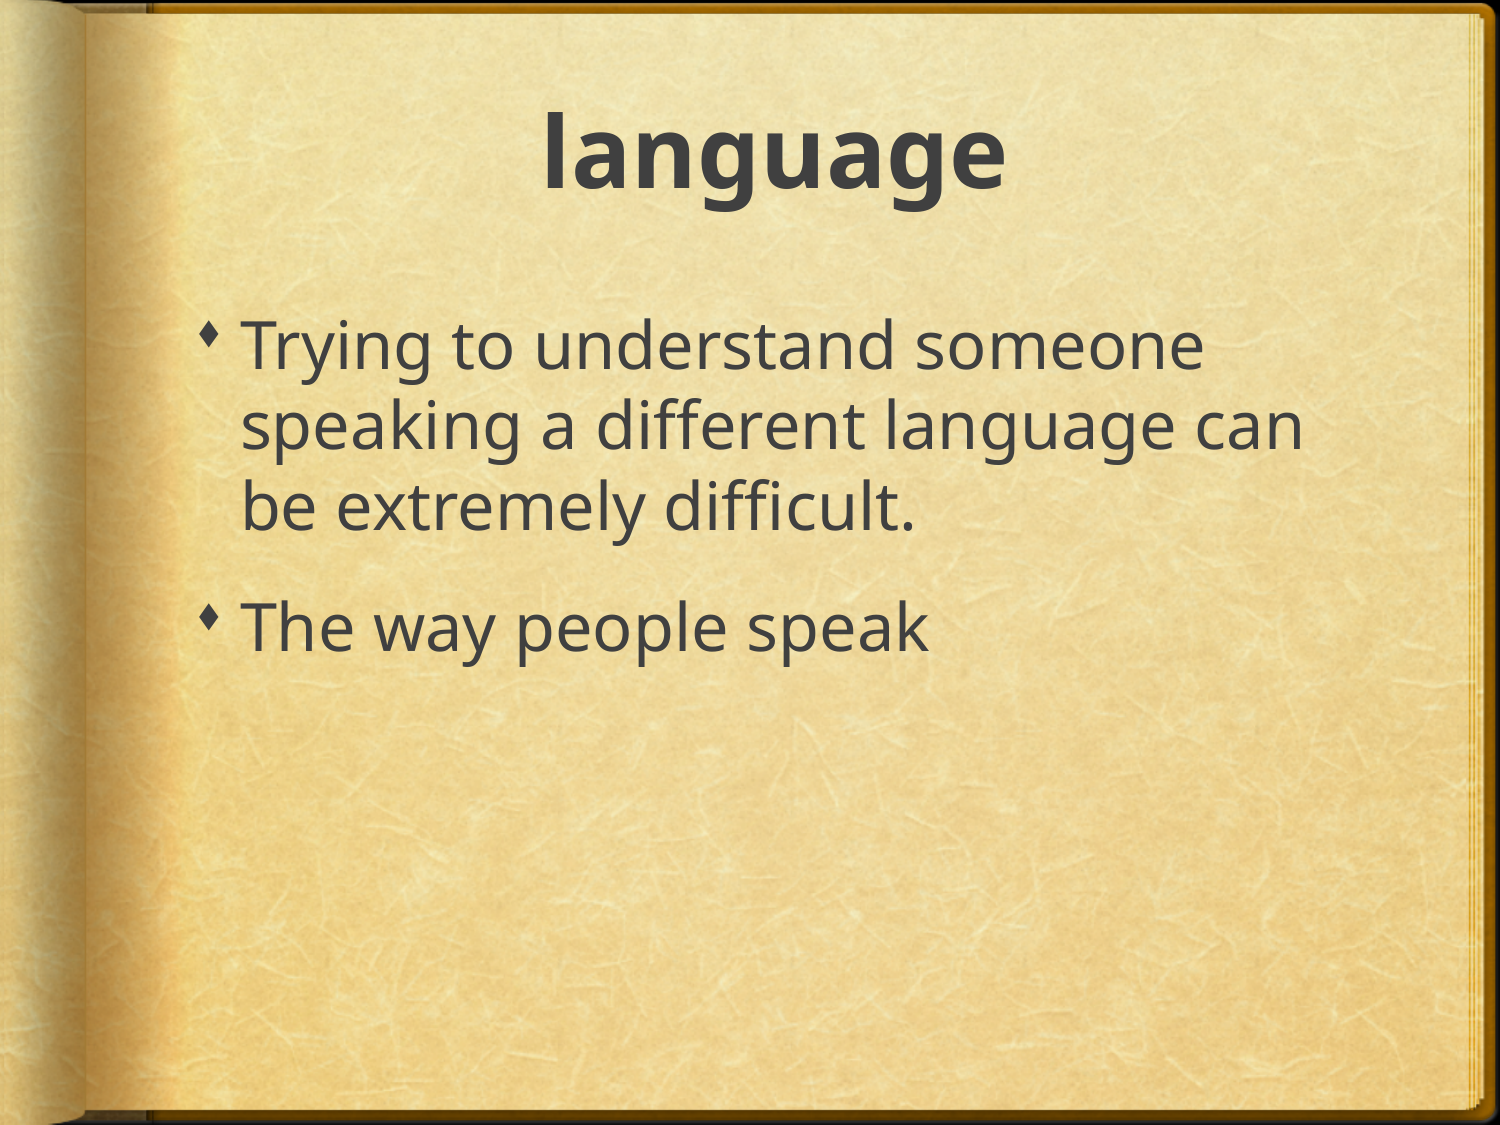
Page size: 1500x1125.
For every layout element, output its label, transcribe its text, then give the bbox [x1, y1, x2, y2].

list Trying to understand someone speaking a different language can be extremely difficult. The way people speak [178, 295, 1372, 1005]
picture [0, 0, 1500, 1125]
title language [178, 45, 1372, 265]
